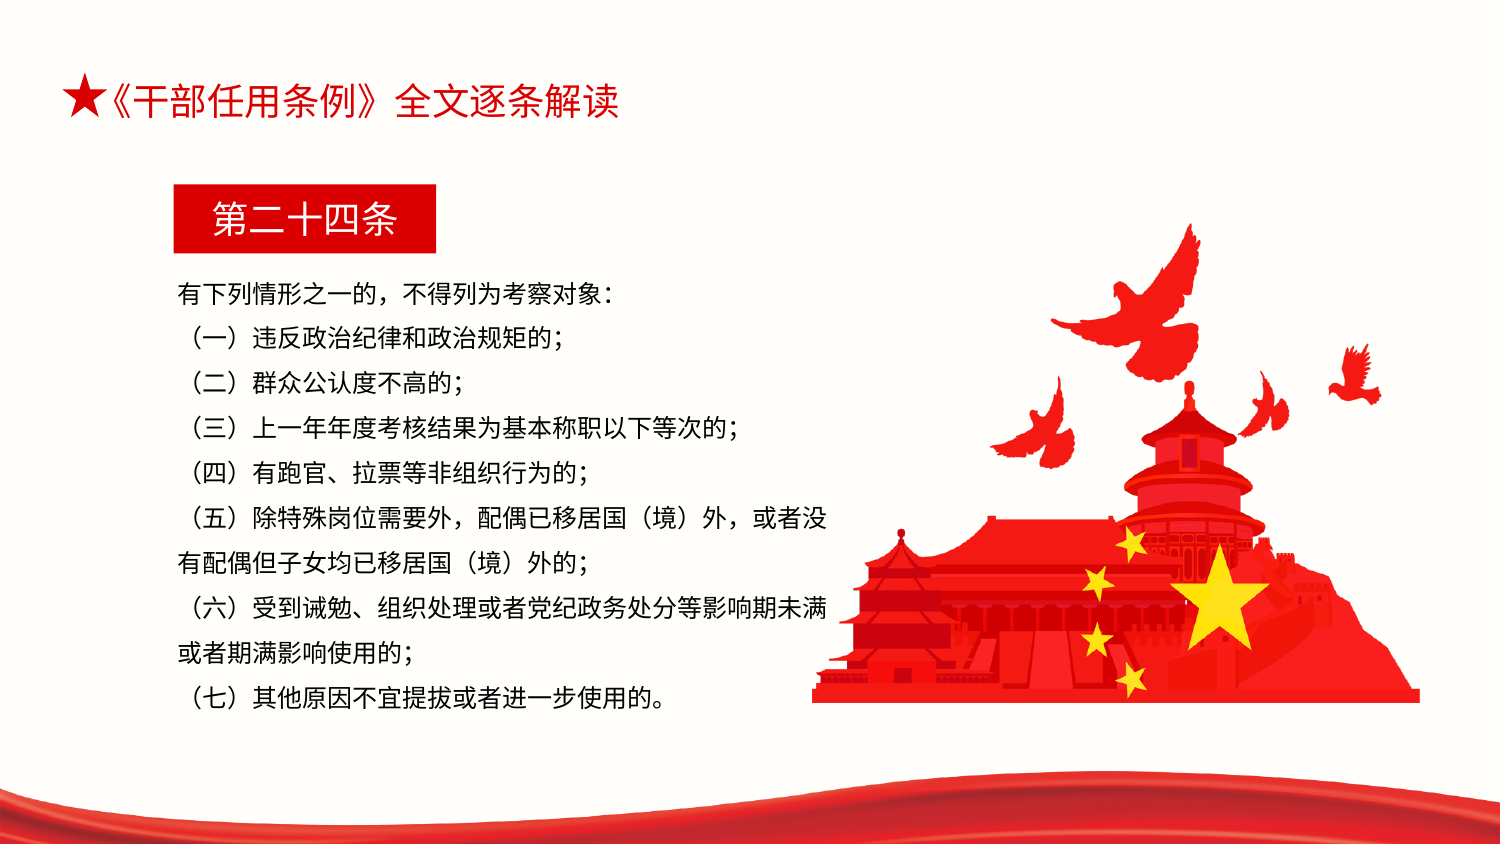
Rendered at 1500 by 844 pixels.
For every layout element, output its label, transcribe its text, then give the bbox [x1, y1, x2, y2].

text_box 有下列情形之一的，不得列为考察对象： （一）违反政治纪律和政治规矩的； （二）群众公认度不高的； （三）上一年年度考核结果为基本称职以下等次的； （四）有跑官、拉票等非组织行为的； （五）除特殊岗位需要外，配偶已移居国（境）外，或者没有配偶但子女均已移居国（境）外的； （六）受到诫勉、组织处理或者党纪政务处分等影响期未满或者期满影响使用的； （七）其他原因不宜提拔或者进一步使用的。 [162, 255, 863, 720]
text_box 第二十四条 [173, 184, 437, 254]
picture [812, 209, 1438, 703]
picture [0, 771, 1500, 844]
